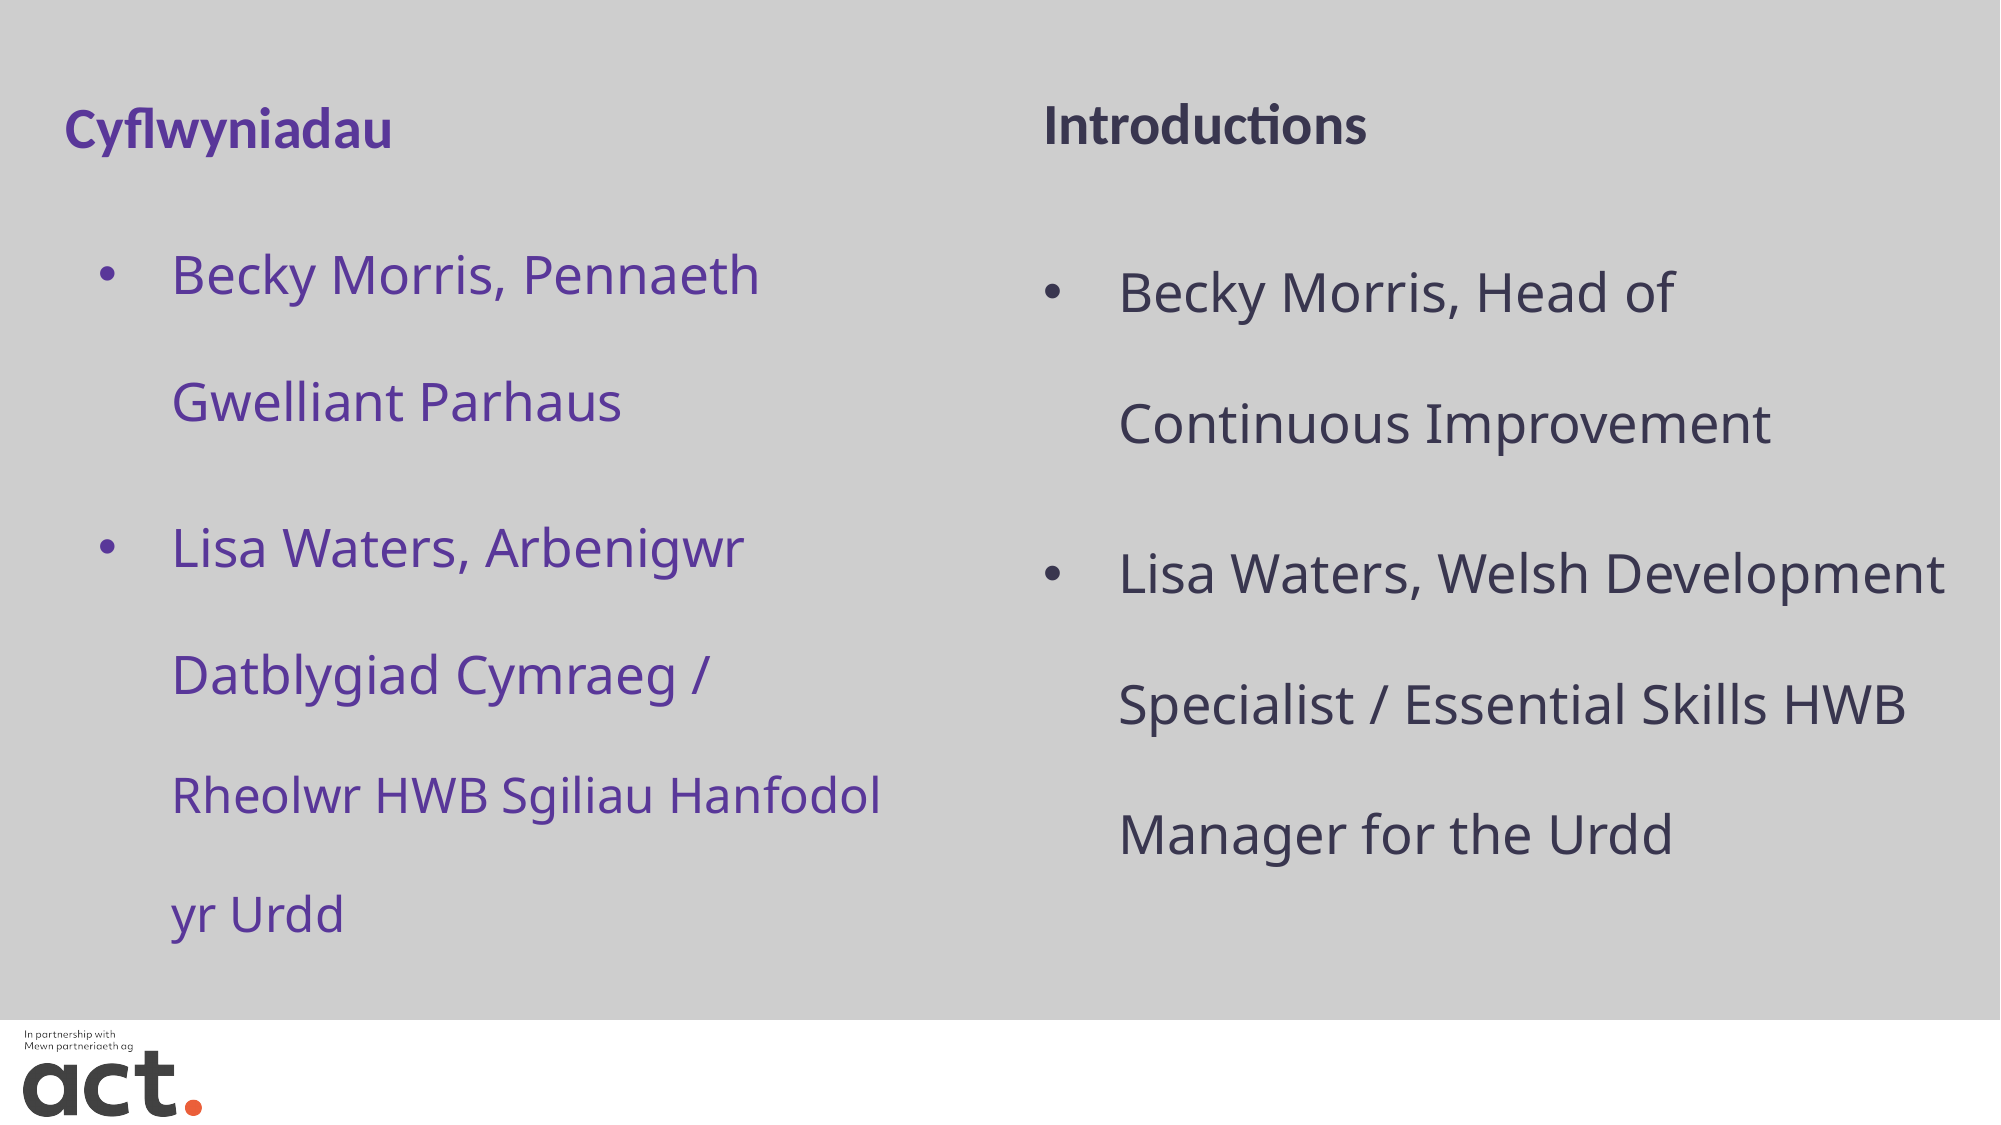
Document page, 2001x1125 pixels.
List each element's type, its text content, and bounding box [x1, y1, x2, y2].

text_box Becky Morris, Pennaeth Gwelliant Parhaus Lisa Waters, Arbenigwr Datblygiad Cymraeg / Rheolwr HWB Sgiliau Hanfodol yr Urdd [83, 170, 899, 955]
text_box [49, 185, 865, 970]
list Becky Morris, Head of Continuous Improvement Lisa Waters, Welsh Development Specialist / Essential Skills HWB Manager for the Urdd [1028, 186, 1971, 970]
picture [23, 1029, 202, 1117]
title Introductions [1028, 40, 1896, 168]
list Cyflwyniadau [50, 44, 946, 172]
